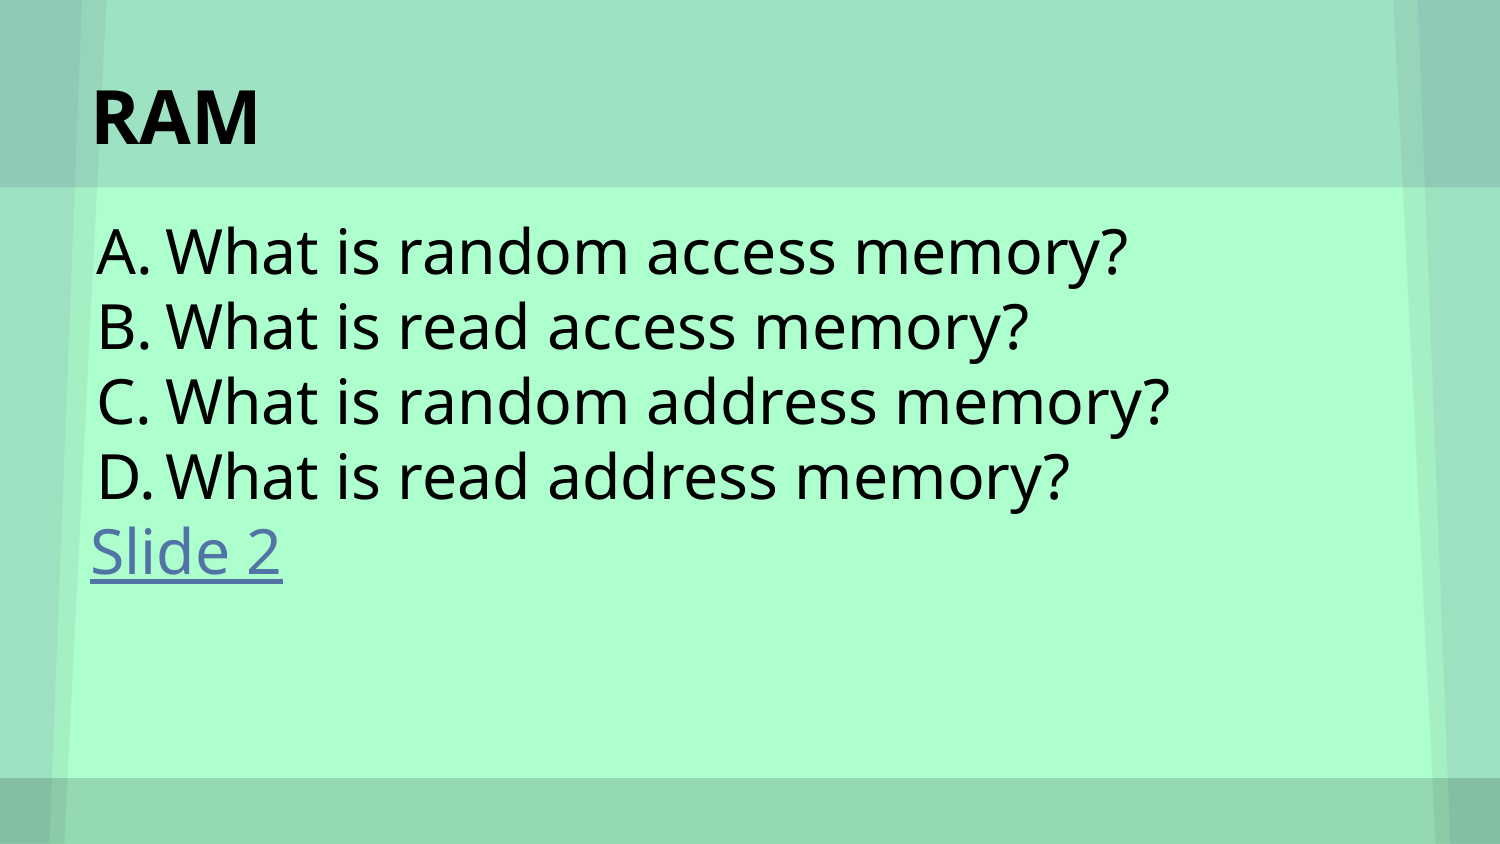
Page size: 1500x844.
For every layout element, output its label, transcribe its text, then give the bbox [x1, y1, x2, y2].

title RAM [75, 33, 1425, 175]
list What is random access memory? What is read access memory? What is random address memory? What is read address memory? Slide 2 [75, 196, 1425, 808]
